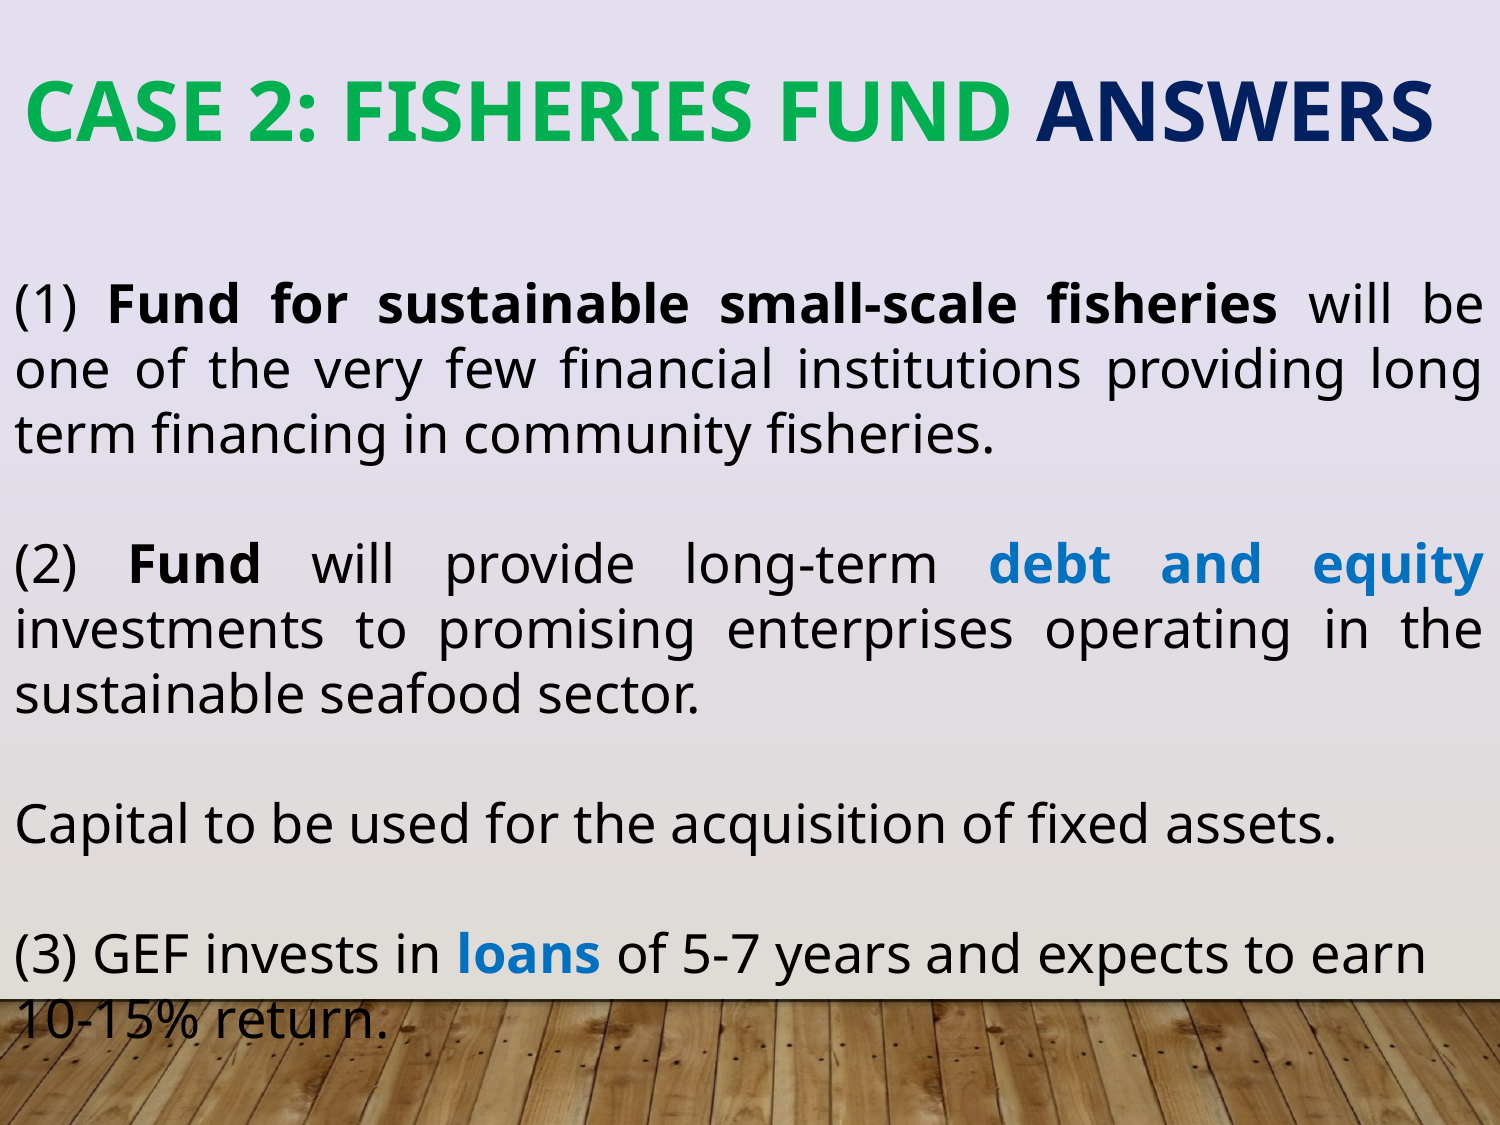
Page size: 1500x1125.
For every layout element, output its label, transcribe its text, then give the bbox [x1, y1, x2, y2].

text_box (1) Fund for sustainable small-scale fisheries will be one of the very few financial institutions providing long term financing in community fisheries. (2) Fund will provide long-term debt and equity investments to promising enterprises operating in the sustainable seafood sector. Capital to be used for the acquisition of fixed assets. (3) GEF invests in loans of 5-7 years and expects to earn 10-15% return. [0, 262, 1500, 1125]
title Case 2: Fisheries Fund ANSWERS [0, 62, 1459, 213]
